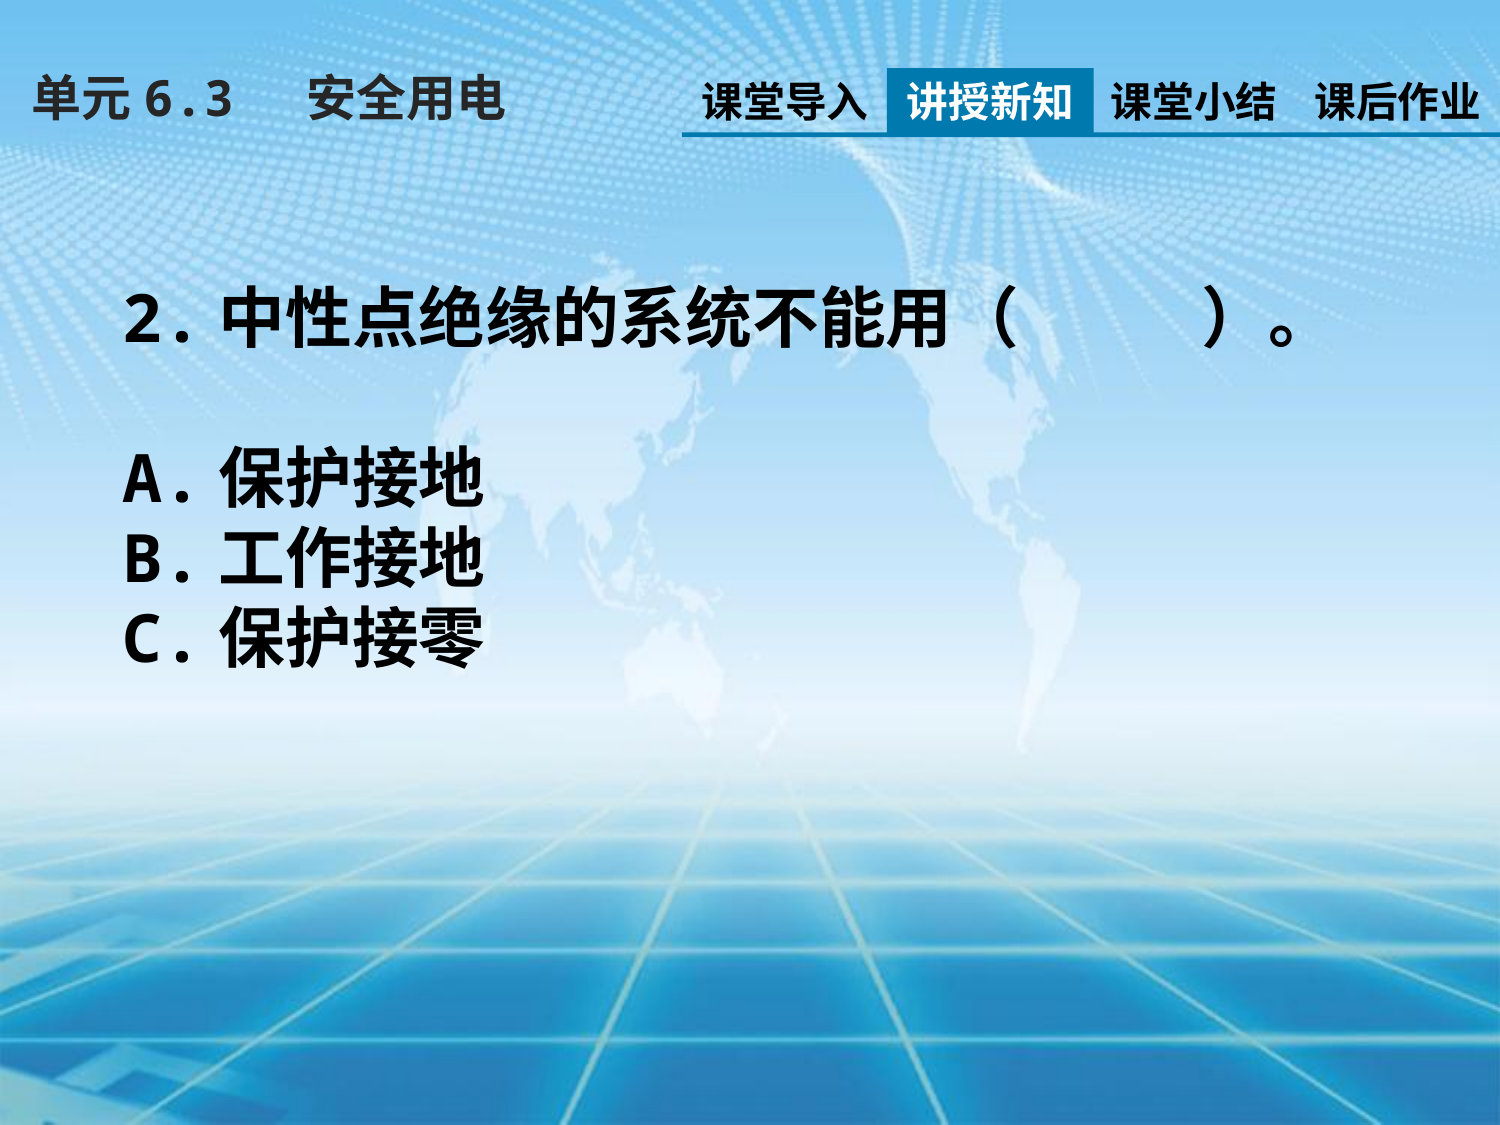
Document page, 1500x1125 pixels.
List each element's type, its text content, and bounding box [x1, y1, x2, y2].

picture [0, 0, 1500, 1125]
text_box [16, 59, 1500, 135]
text_box 2.中性点绝缘的系统不能用（ ）。 A.保护接地 B.工作接地 C.保护接零 [107, 268, 1351, 764]
